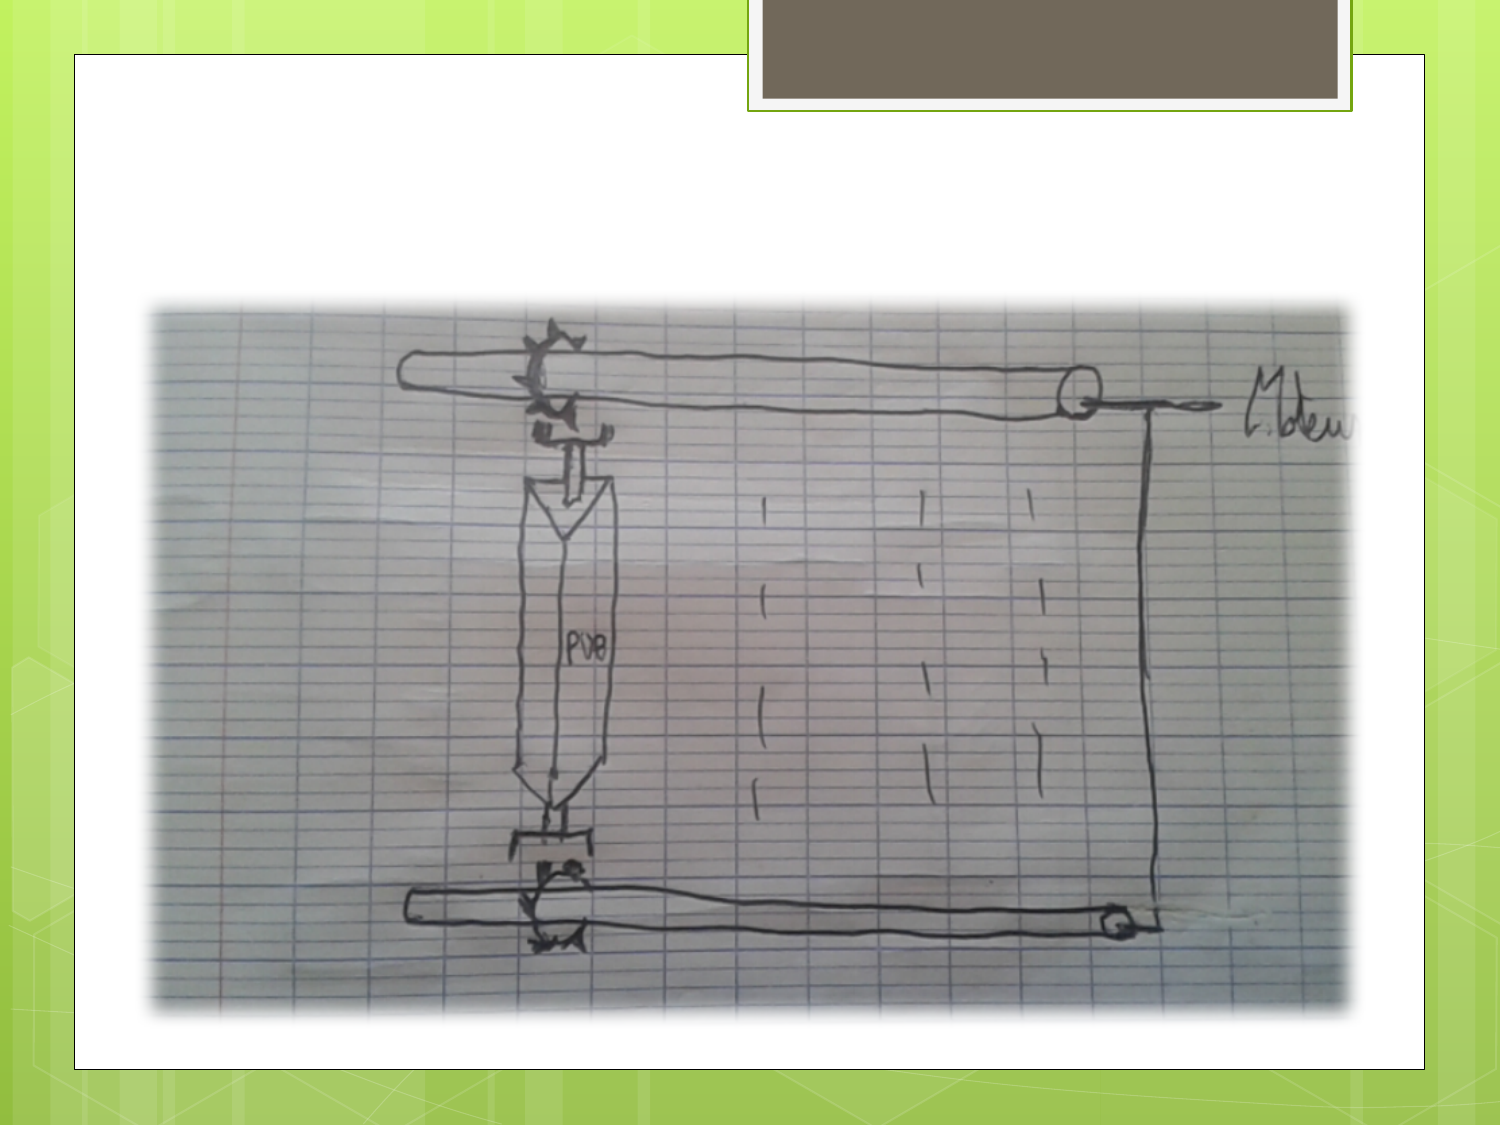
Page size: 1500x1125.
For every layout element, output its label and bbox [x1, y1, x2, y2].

list [135, 290, 1366, 1029]
